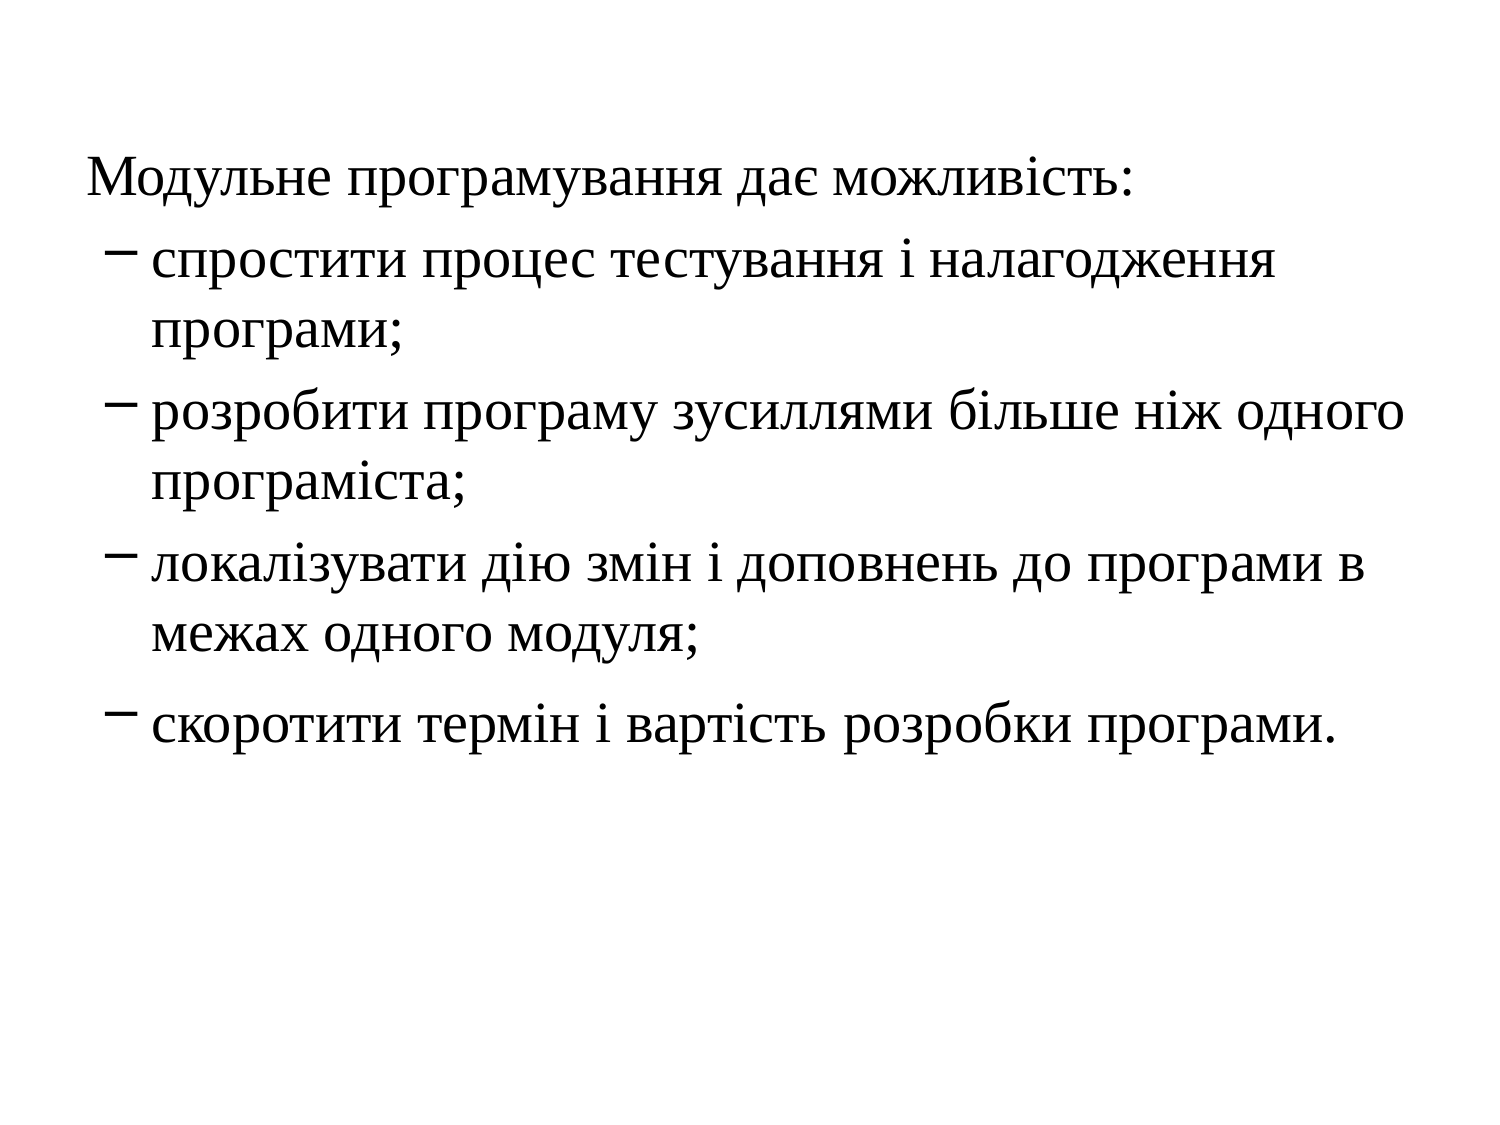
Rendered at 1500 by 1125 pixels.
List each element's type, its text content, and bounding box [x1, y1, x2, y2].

list Модульне програмування дає можливість: спростити процес тестування і налагодження програми; розробити програму зусиллями більше ніж одного програміста; локалізувати дію змін і доповнень до програми в межах одного модуля; скоротити термін і вартість розробки програми. [0, 136, 1500, 1107]
